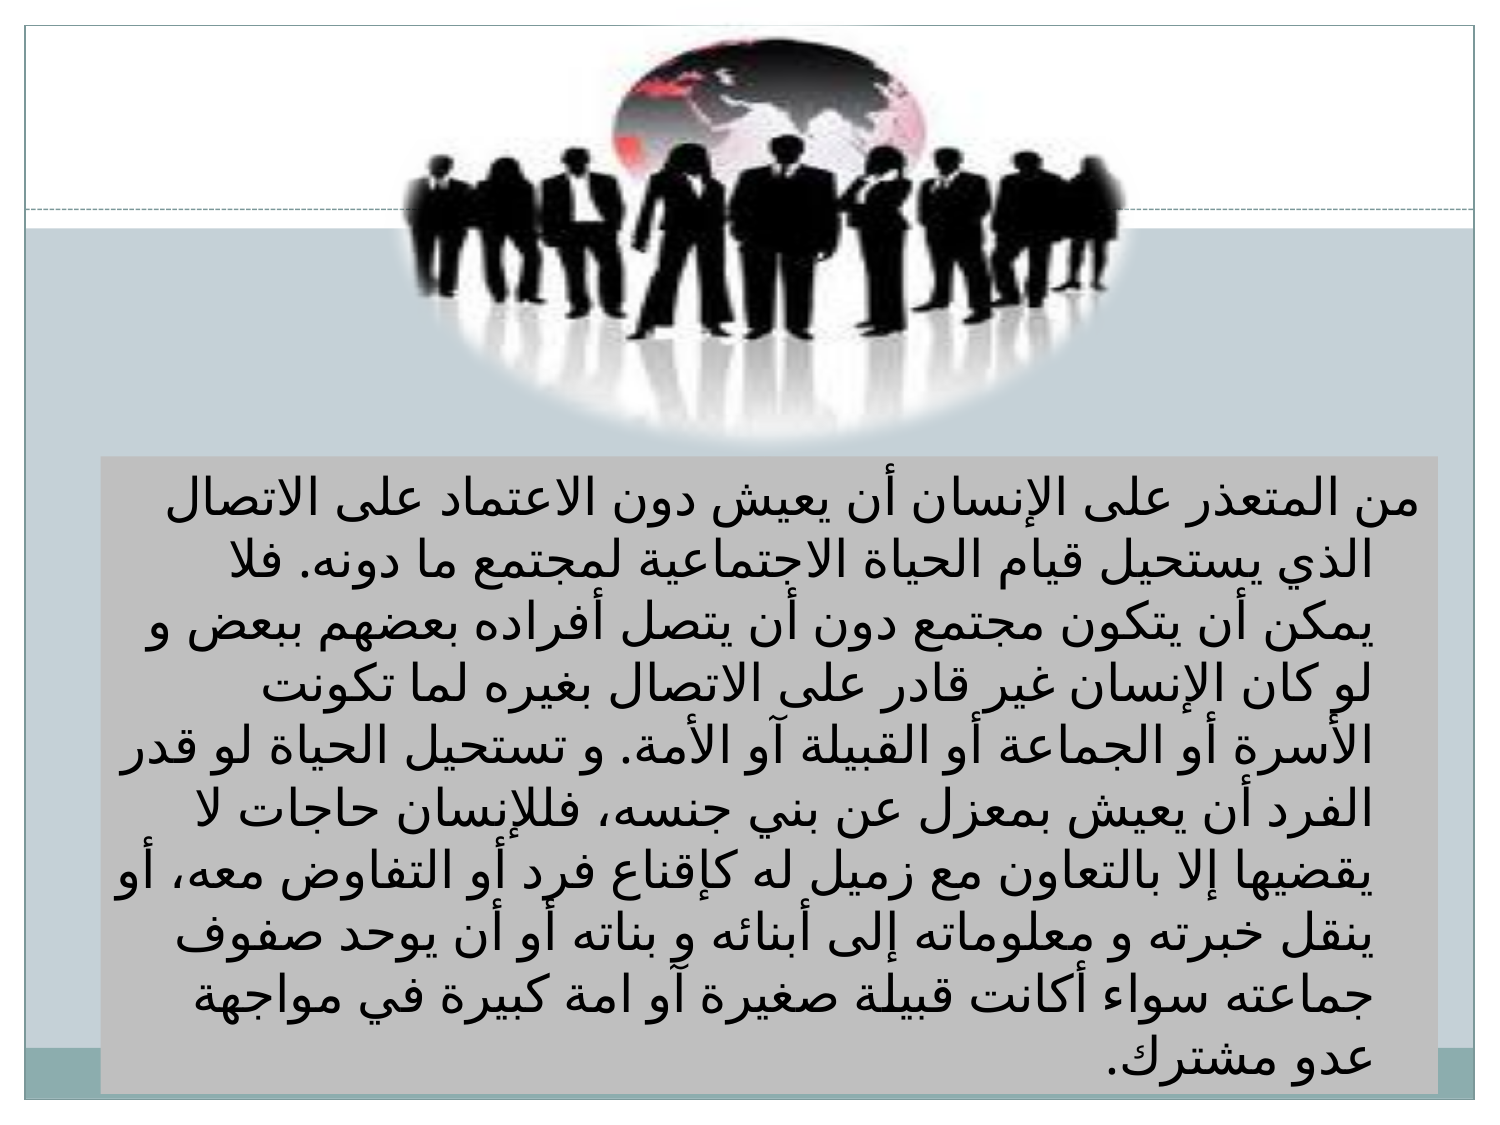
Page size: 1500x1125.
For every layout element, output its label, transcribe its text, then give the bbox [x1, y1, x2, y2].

picture [383, 0, 1146, 457]
list من المتعذر على الإنسان أن يعيش دون الاعتماد على الاتصال الذي يستحيل قيام الحياة الاجتماعية لمجتمع ما دونه. فلا يمكن أن يتكون مجتمع دون أن يتصل أفراده بعضهم ببعض و لو كان الإنسان غير قادر على الاتصال بغيره لما تكونت الأسرة أو الجماعة أو القبيلة آو الأمة. و تستحيل الحياة لو قدر الفرد أن يعيش بمعزل عن بني جنسه، فللإنسان حاجات لا يقضيها إلا بالتعاون مع زميل له كإقناع فرد أو التفاوض معه، أو ينقل خبرته و معلوماته إلى أبنائه و بناته أو أن يوحد صفوف جماعته سواء أكانت قبيلة صغيرة آو امة كبيرة في مواجهة عدو مشترك. [100, 456, 1438, 1094]
